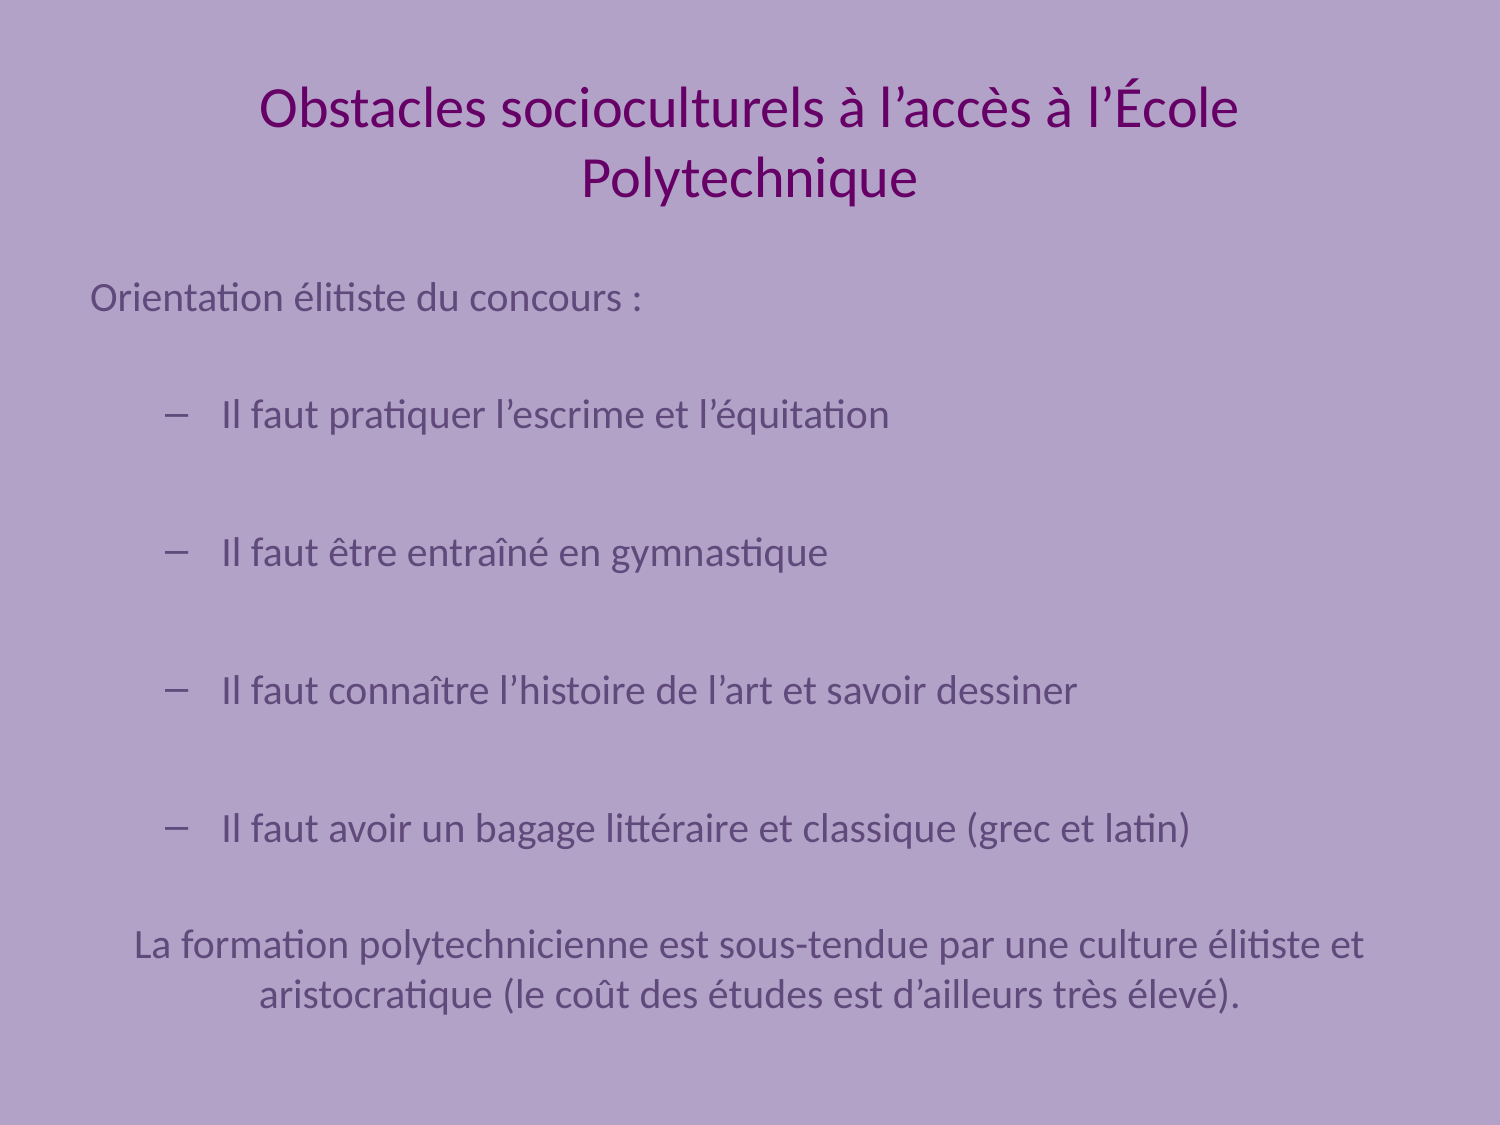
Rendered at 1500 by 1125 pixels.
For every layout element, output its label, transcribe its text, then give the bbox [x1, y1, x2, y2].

title Obstacles socioculturels à l’accès à l’École Polytechnique [75, 45, 1425, 233]
list Orientation élitiste du concours : Il faut pratiquer l’escrime et l’équitation Il faut être entraîné en gymnastique Il faut connaître l’histoire de l’art et savoir dessiner Il faut avoir un bagage littéraire et classique (grec et latin) La formation polytechnicienne est sous-tendue par une culture élitiste et aristocratique (le coût des études est d’ailleurs très élevé). [75, 262, 1425, 1005]
